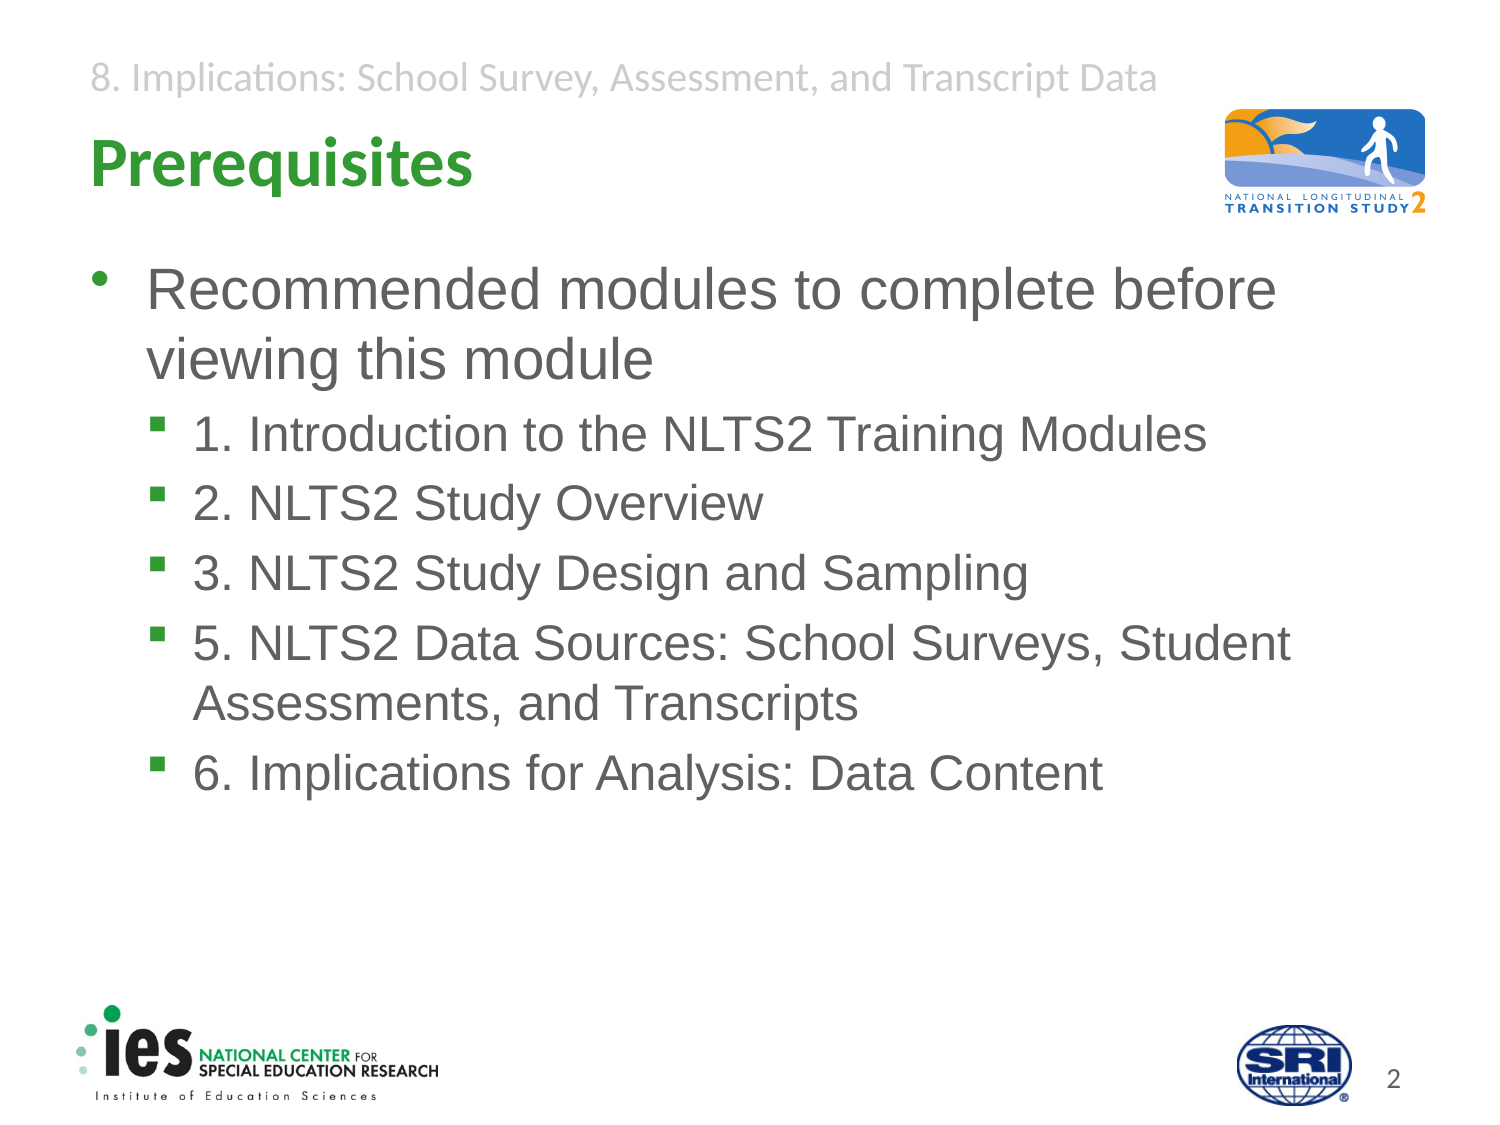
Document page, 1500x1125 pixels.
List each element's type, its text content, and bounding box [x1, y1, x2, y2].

list Recommended modules to complete before viewing this module 1. Introduction to the NLTS2 Training Modules 2. NLTS2 Study Overview 3. NLTS2 Study Design and Sampling 5. NLTS2 Data Sources: School Surveys, Student Assessments, and Transcripts 6. Implications for Analysis: Data Content [74, 243, 1426, 987]
picture [1237, 1025, 1352, 1106]
title Prerequisites [74, 90, 1426, 226]
slide_number 1 [1312, 1051, 1417, 1125]
picture [76, 1005, 438, 1100]
